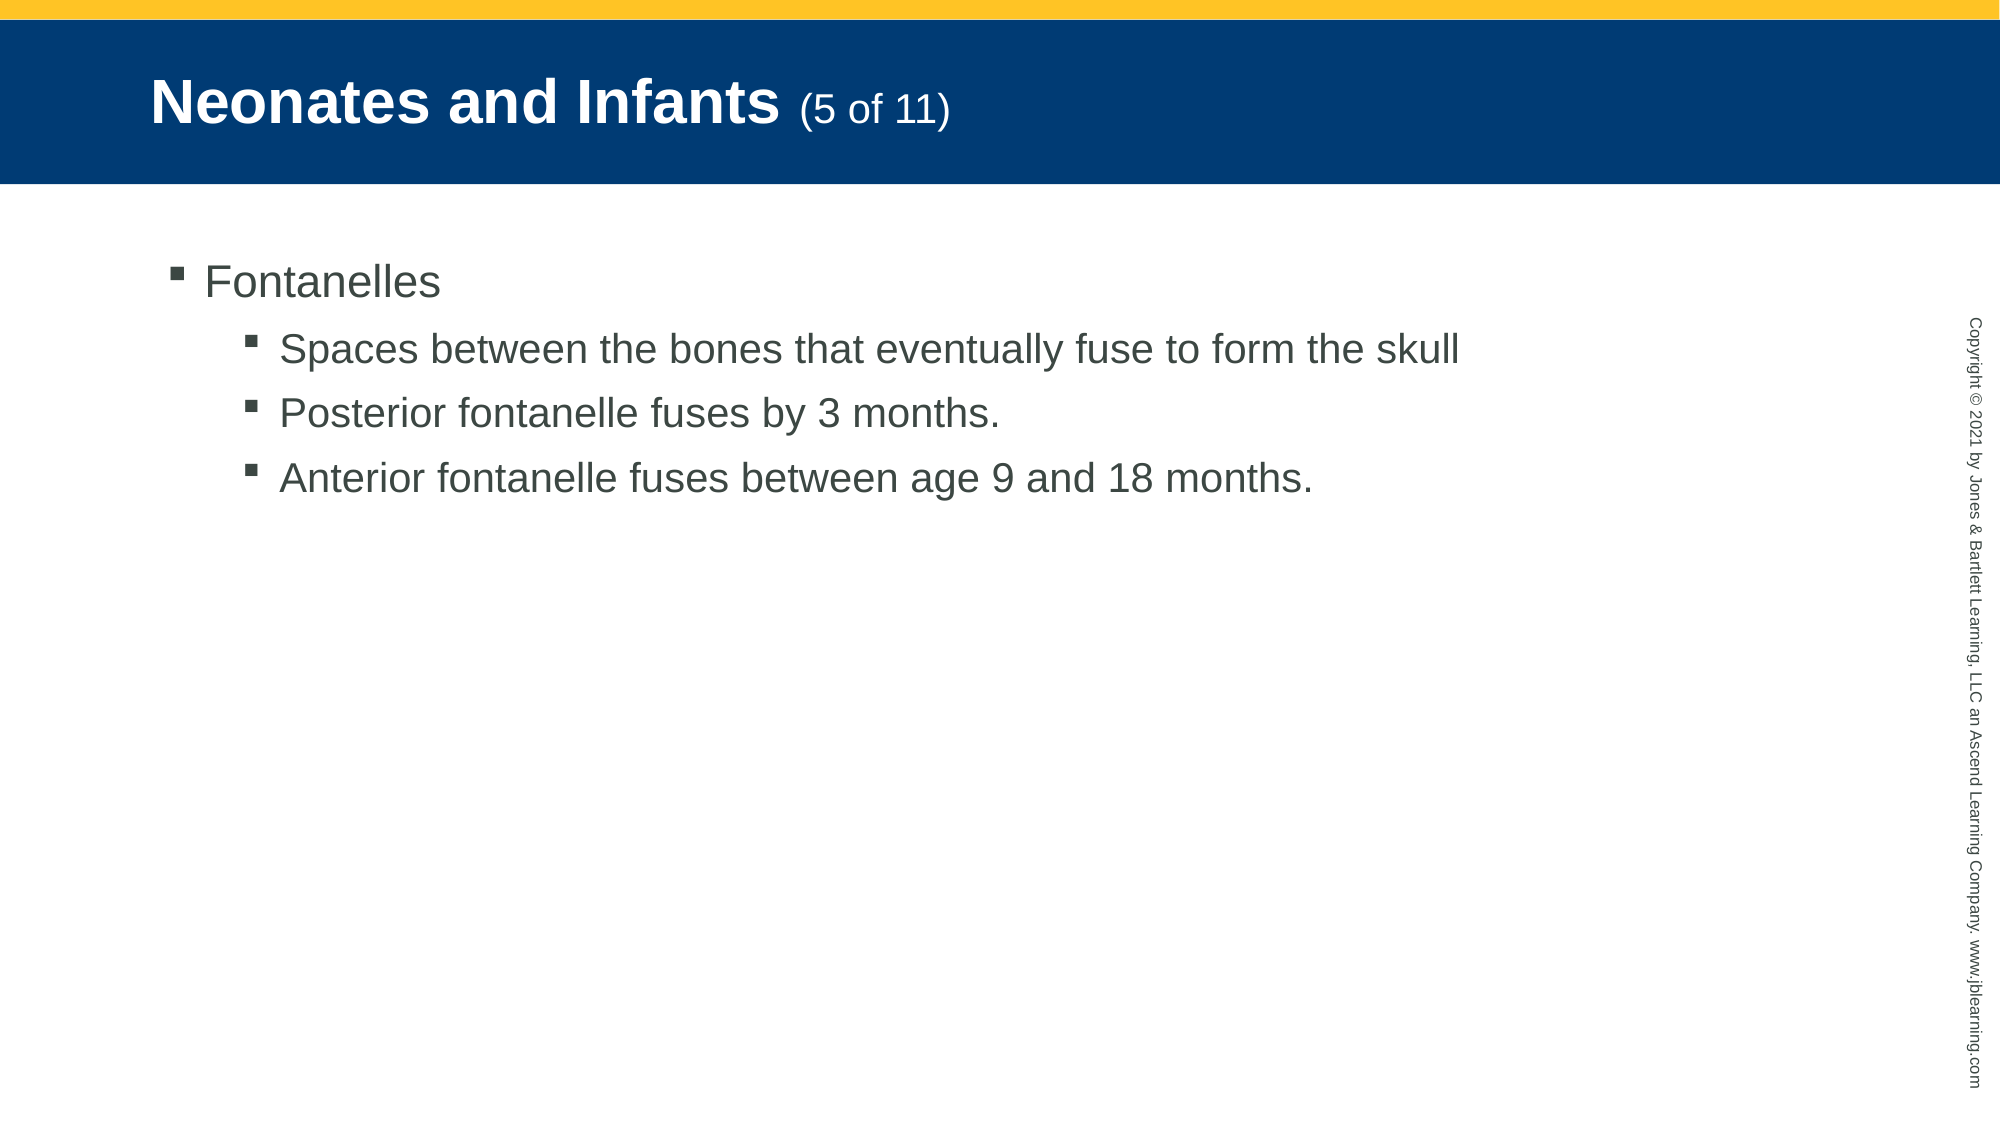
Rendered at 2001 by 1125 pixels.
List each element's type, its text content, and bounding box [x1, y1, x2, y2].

list Fontanelles Spaces between the bones that eventually fuse to form the skull Posterior fontanelle fuses by 3 months. Anterior fontanelle fuses between age 9 and 18 months. [151, 244, 1840, 1016]
title Neonates and Infants (5 of 11) [0, 19, 2000, 185]
